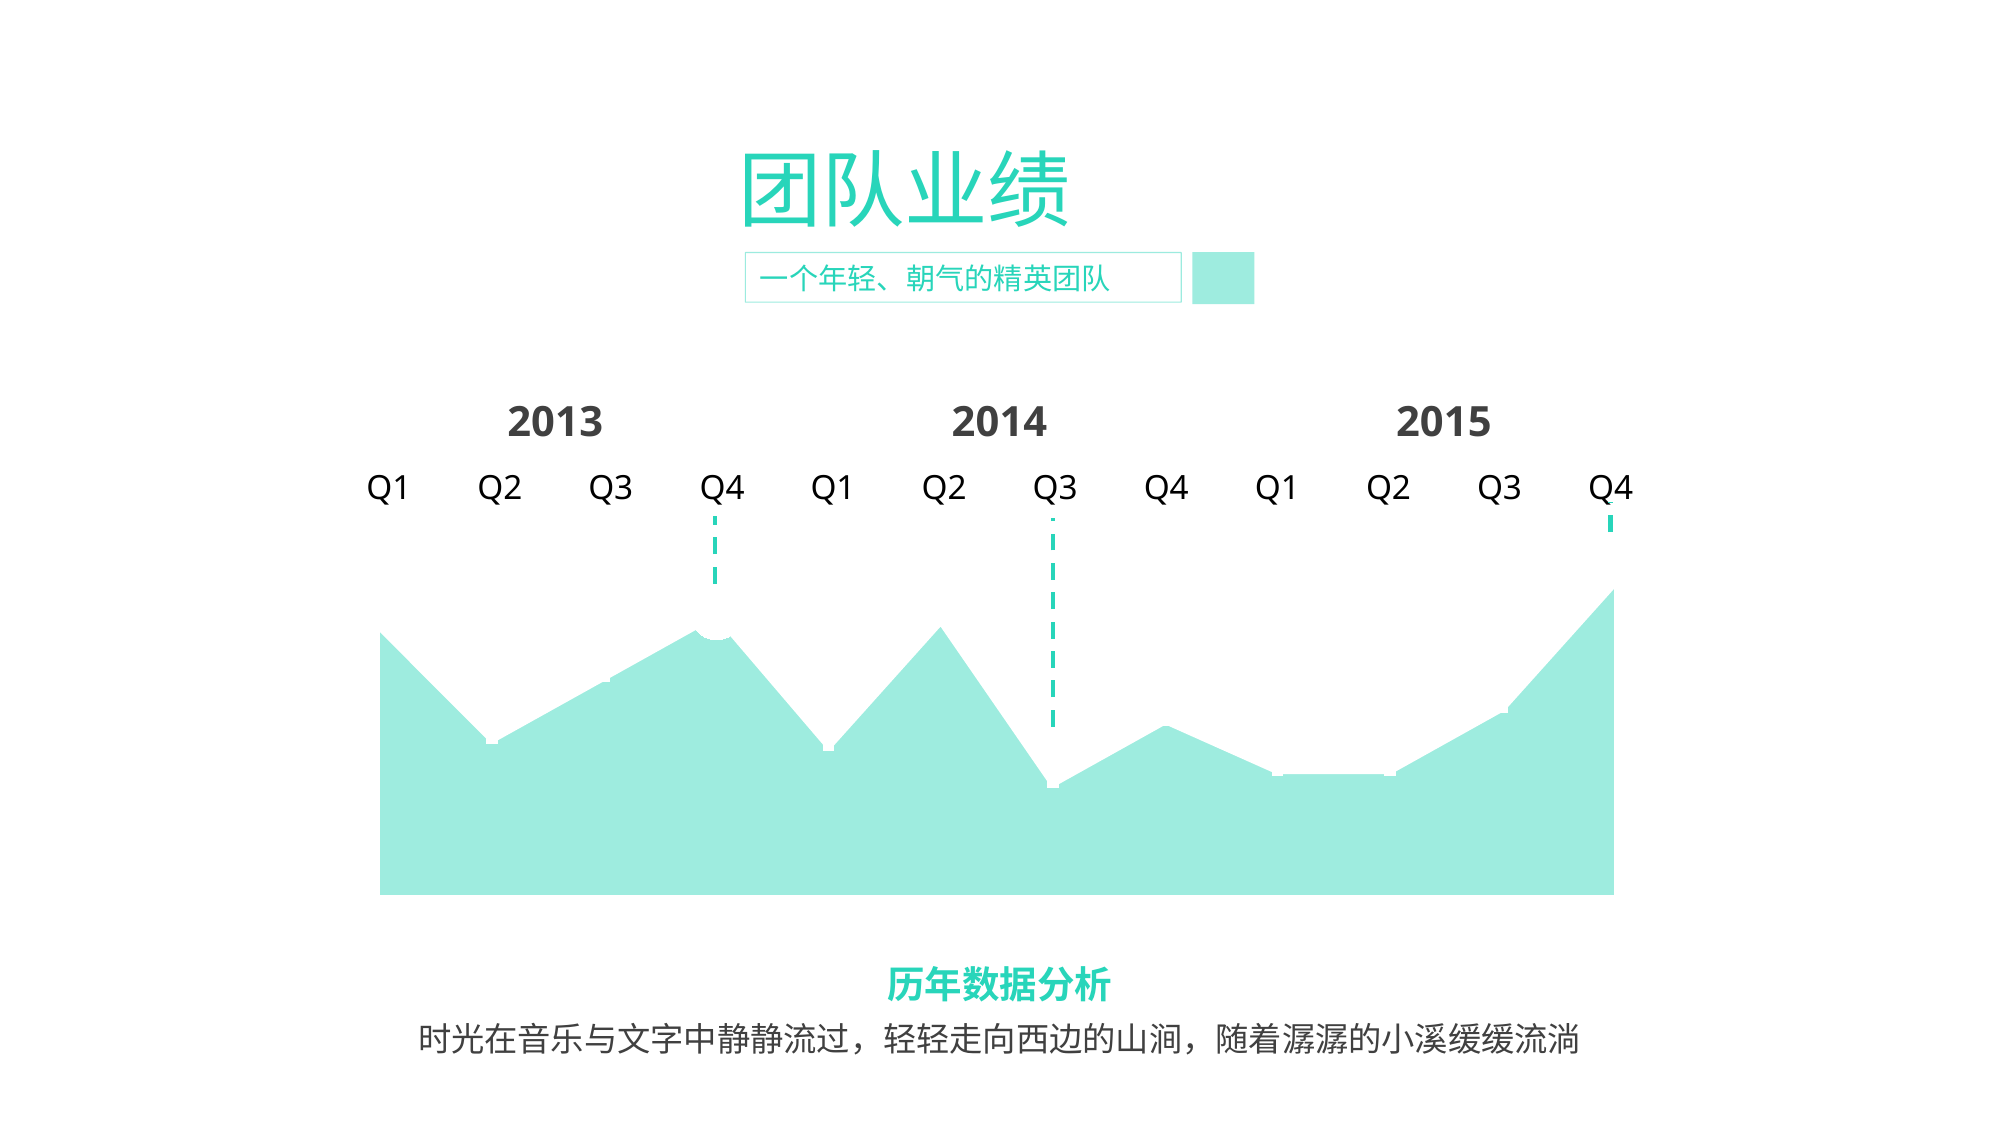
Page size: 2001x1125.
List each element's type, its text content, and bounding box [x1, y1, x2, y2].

table_cell Q2 [889, 457, 1000, 486]
text_box 团队业绩 [723, 129, 1277, 245]
table_header 2015 [1222, 384, 1666, 457]
table_header 2014 [778, 384, 1222, 457]
table_cell Q4 [1111, 457, 1222, 486]
table_cell Q4 [1555, 457, 1666, 486]
table_cell Q3 [555, 457, 666, 486]
text_box 历年数据分析 [799, 953, 1201, 1010]
table_header 2013 [333, 384, 778, 457]
table_cell Q2 [1333, 457, 1444, 486]
text_box 一个年轻、朝气的精英团队 [745, 252, 1182, 303]
table_cell Q3 [1444, 457, 1555, 486]
table_cell Q1 [333, 457, 444, 486]
table_cell Q2 [444, 457, 555, 486]
text_box 时光在音乐与文字中静静流过，轻轻走向西边的山涧，随着潺潺的小溪缓缓流淌 [354, 1010, 1646, 1066]
table_cell Q3 [1000, 457, 1111, 486]
table_cell Q4 [666, 457, 778, 486]
table_cell Q1 [1222, 457, 1333, 486]
text_box [1191, 251, 1255, 305]
chart [323, 486, 1735, 896]
table_cell Q1 [778, 457, 889, 486]
